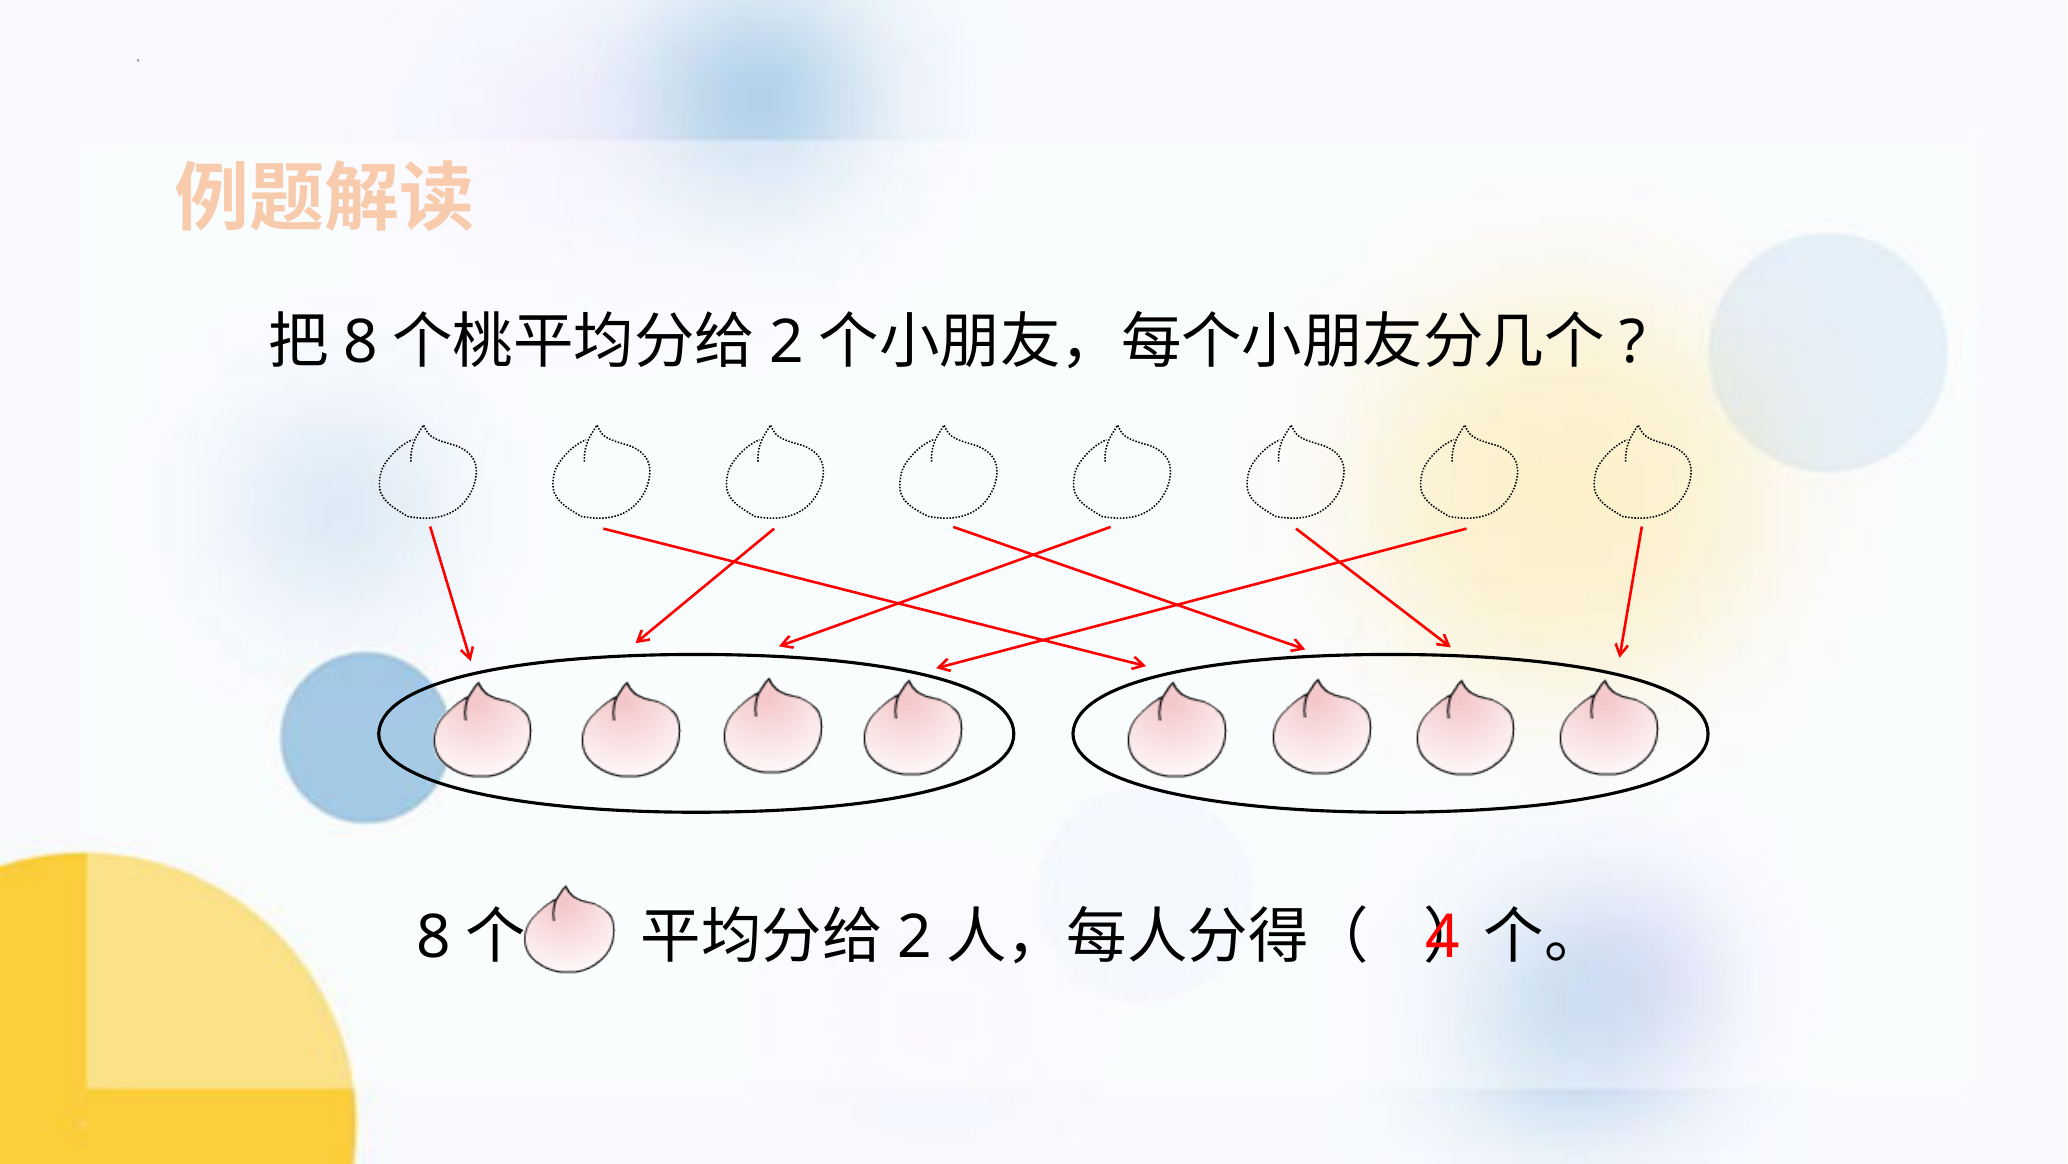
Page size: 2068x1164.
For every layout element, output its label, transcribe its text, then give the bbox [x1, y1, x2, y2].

text_box 8个 ，平均分给2人，每人分得（ ）个。 [401, 867, 1409, 978]
text_box [966, 686, 1015, 781]
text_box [603, 528, 936, 667]
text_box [635, 528, 775, 644]
text_box [1136, 655, 1654, 814]
text_box [1071, 686, 1121, 780]
text_box 例题解读 [159, 142, 490, 247]
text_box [379, 425, 1692, 519]
text_box 把8个桃平均分给2个小朋友，每个小朋友分几个? [252, 272, 1814, 383]
text_box 8个 ，平均分给2人，每人分得（ ）个。 [1502, 867, 1664, 978]
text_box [1619, 526, 1642, 658]
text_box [778, 526, 1111, 647]
text_box [377, 686, 426, 780]
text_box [430, 526, 471, 662]
text_box [1662, 687, 1710, 780]
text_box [936, 528, 1467, 669]
picture [0, 0, 2068, 1164]
text_box [442, 656, 960, 814]
text_box 4 [1409, 867, 1502, 978]
